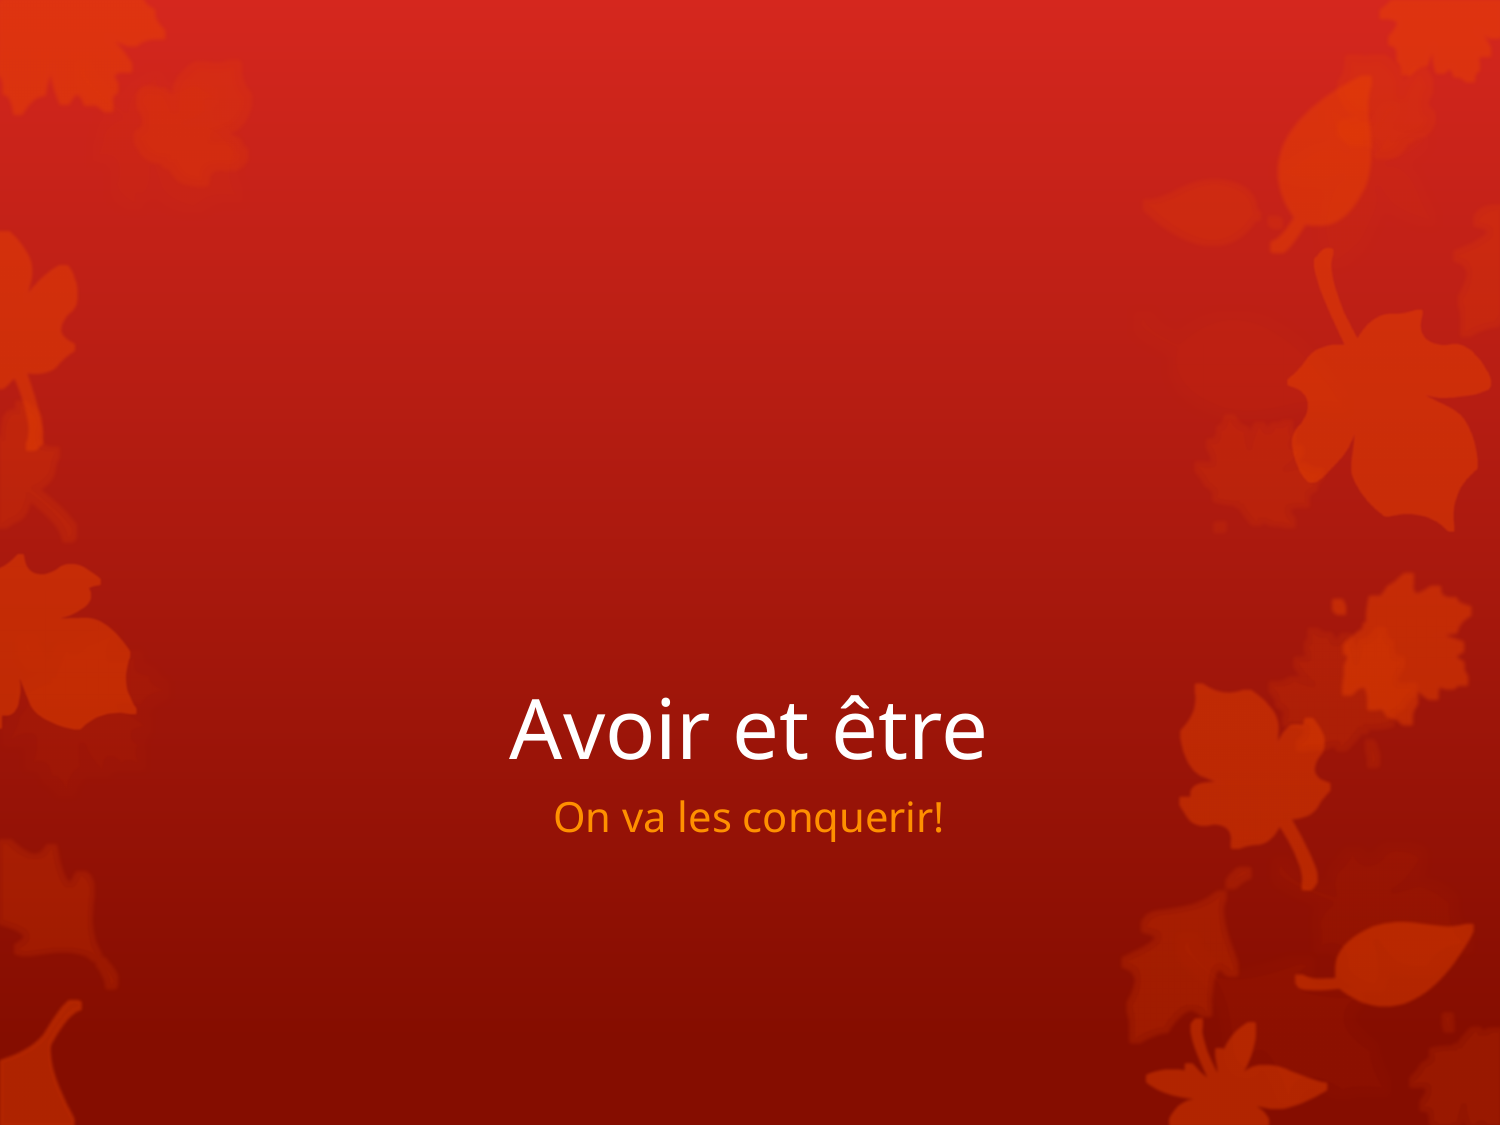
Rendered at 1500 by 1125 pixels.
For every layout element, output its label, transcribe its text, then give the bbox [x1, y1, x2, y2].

title Avoir et être [165, 542, 1334, 783]
subtitle On va les conquerir! [165, 783, 1334, 925]
